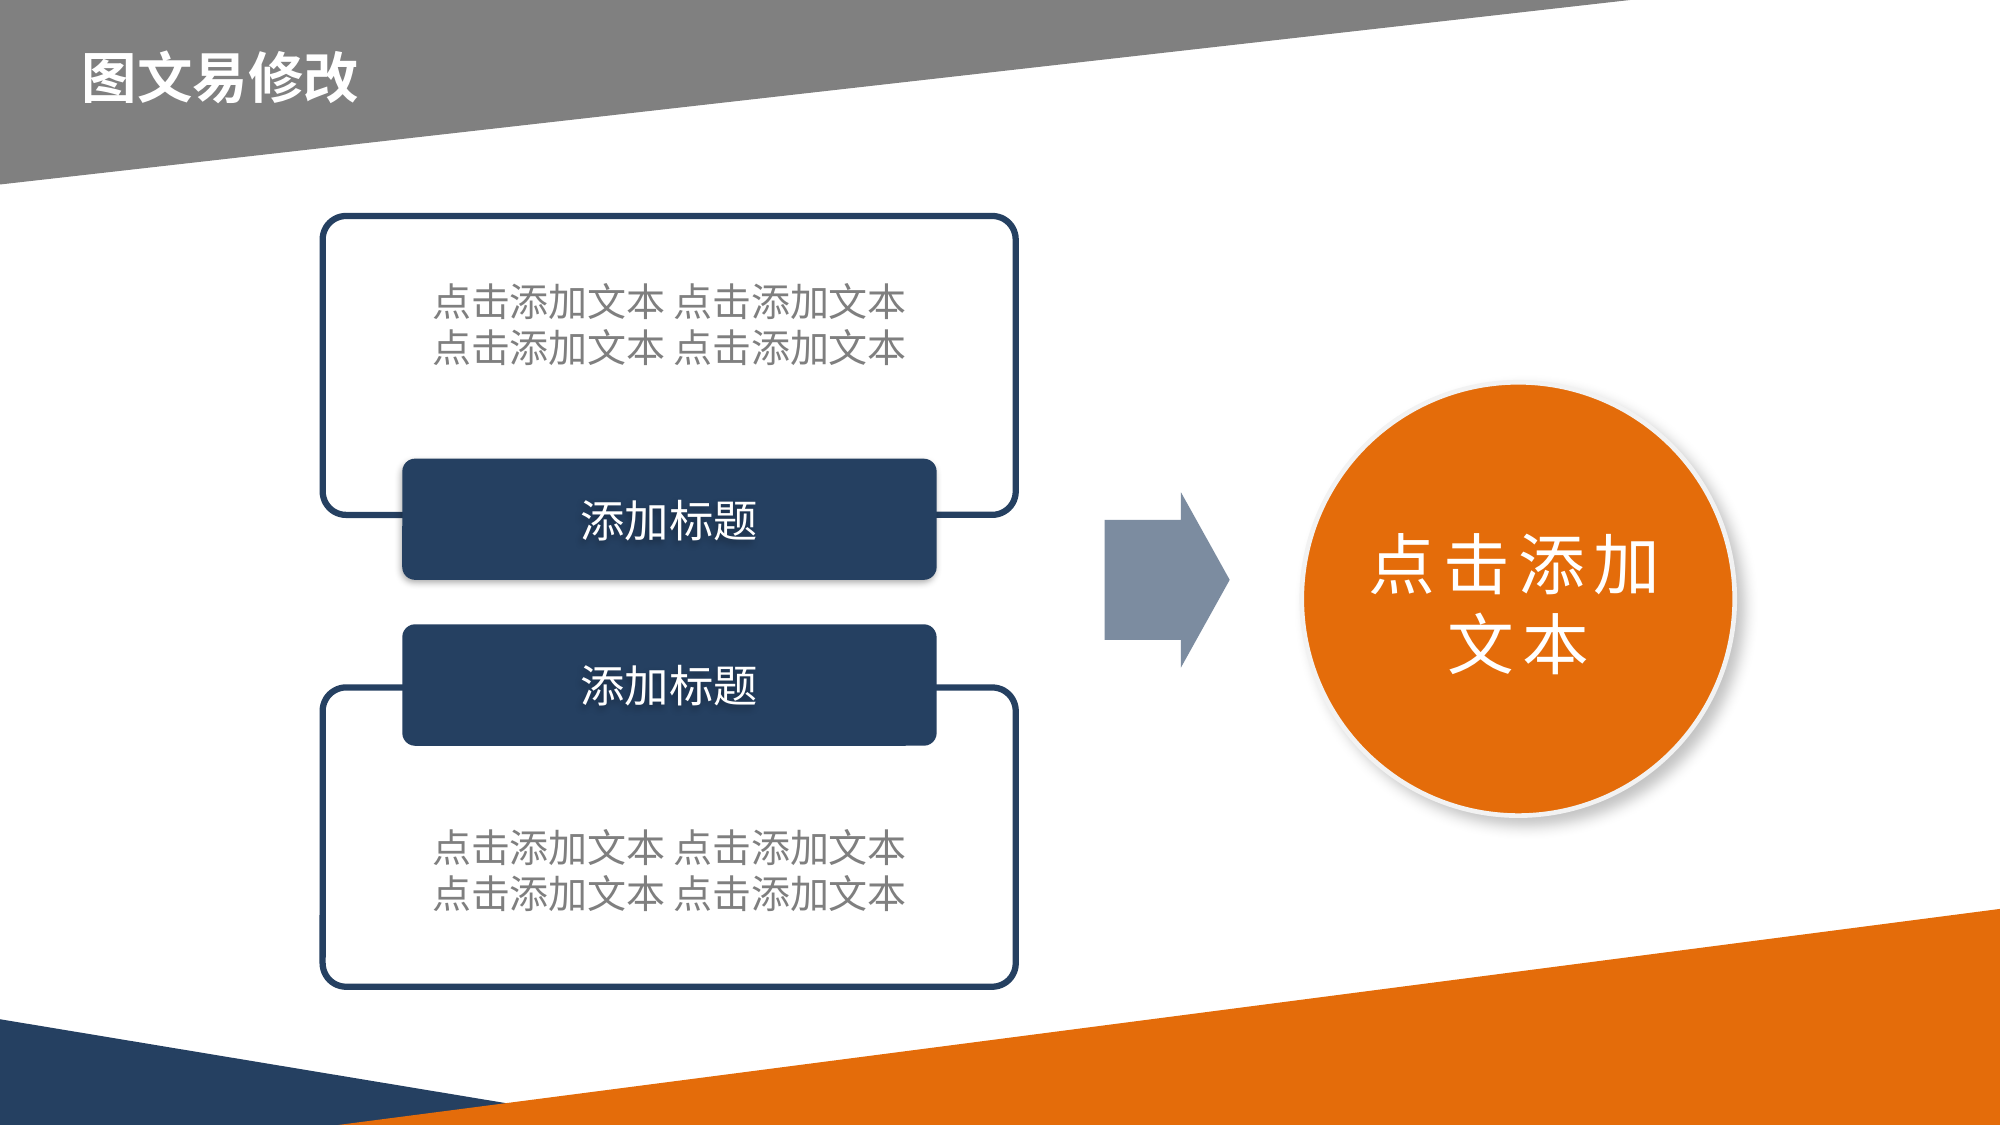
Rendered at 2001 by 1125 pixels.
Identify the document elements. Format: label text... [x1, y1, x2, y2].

text_box 图文易修改 [0, 42, 441, 110]
text_box [322, 687, 1016, 987]
text_box [1104, 492, 1230, 668]
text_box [1301, 381, 1735, 816]
text_box [322, 215, 1016, 515]
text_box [402, 458, 937, 581]
text_box 点击添加文本 点击添加文本 点击添加文本 点击添加文本 [329, 270, 1010, 378]
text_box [402, 624, 937, 747]
text_box 点击添加文本 点击添加文本 点击添加文本 点击添加文本 [347, 816, 991, 925]
